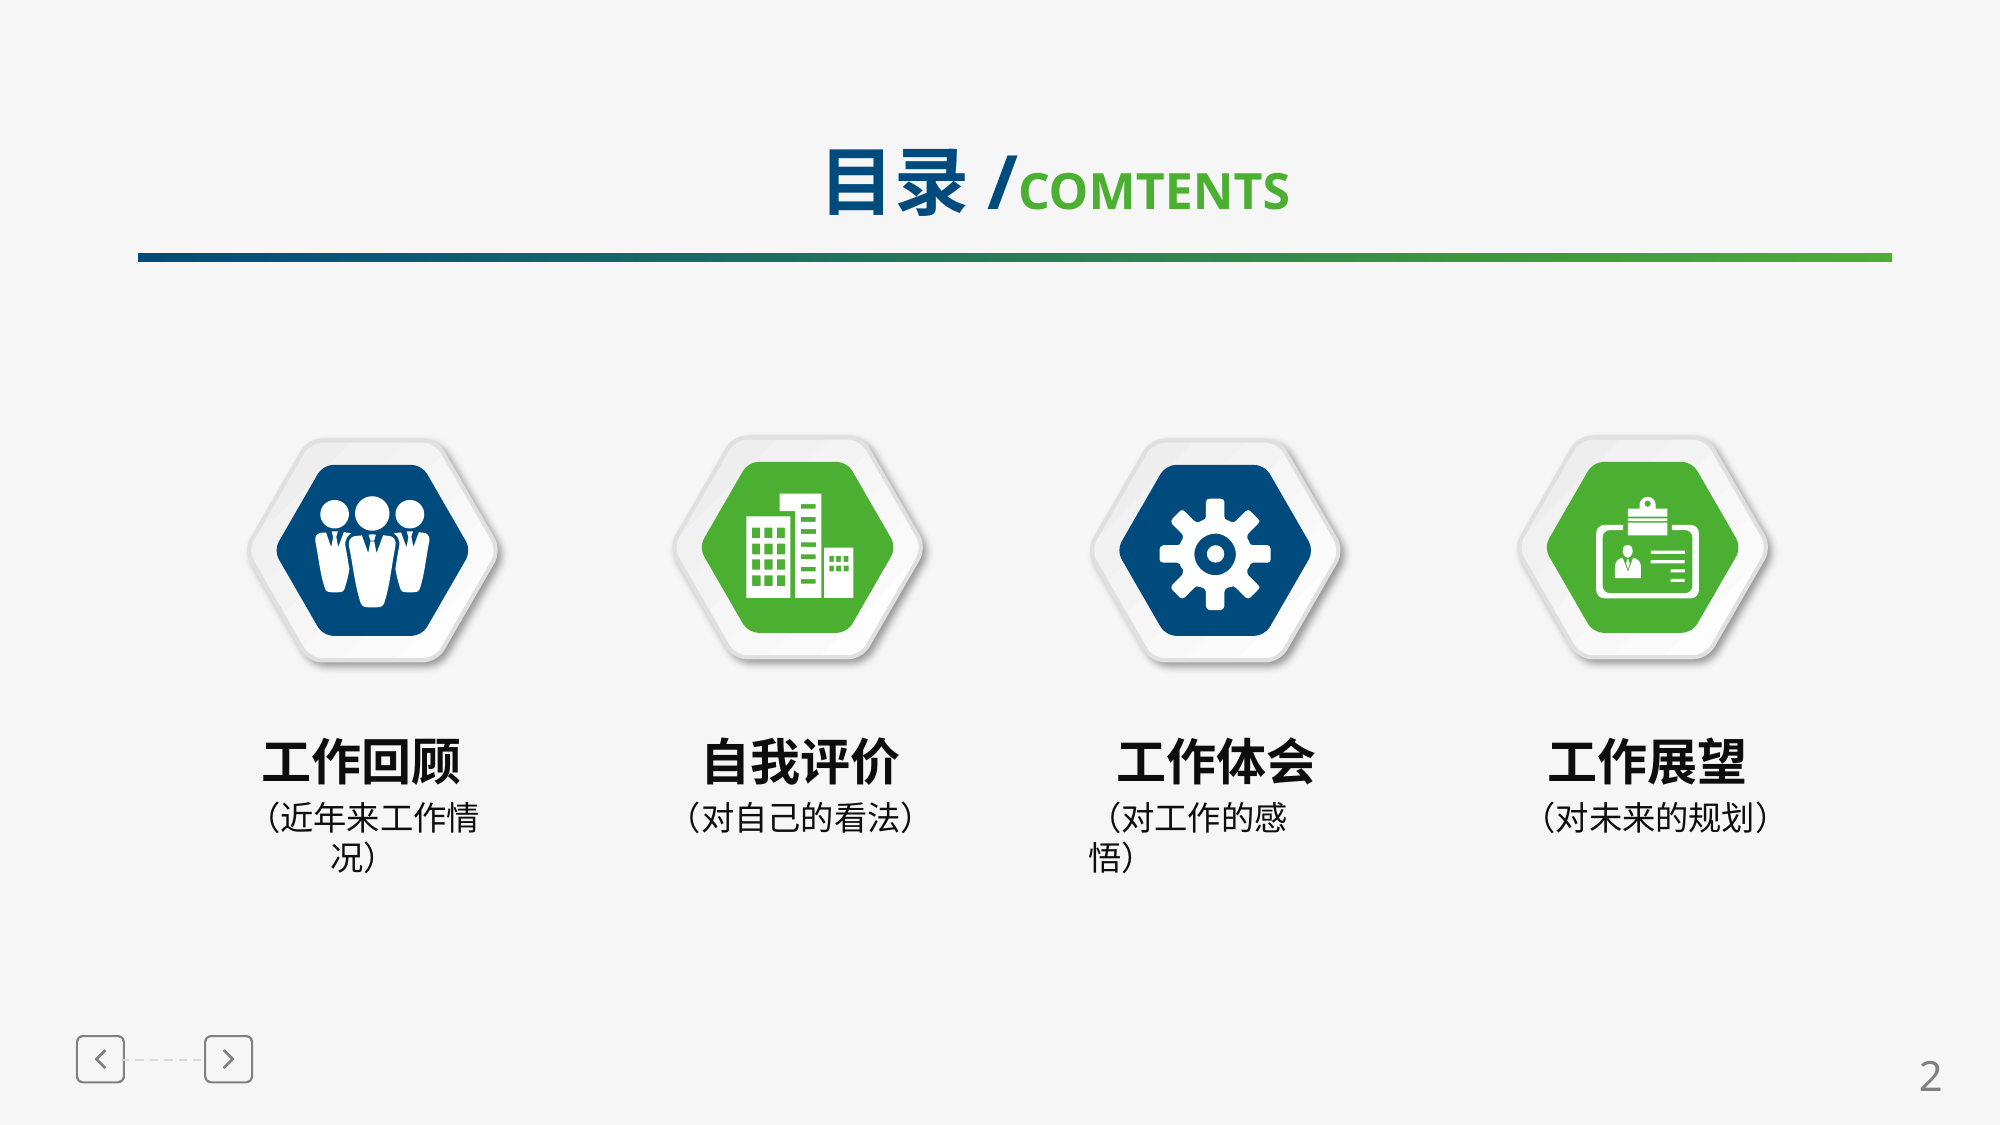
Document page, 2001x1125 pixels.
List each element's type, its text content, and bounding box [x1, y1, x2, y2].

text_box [651, 722, 951, 846]
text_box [673, 437, 922, 658]
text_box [248, 440, 497, 661]
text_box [1041, 722, 1392, 846]
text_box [186, 722, 537, 846]
text_box [136, 252, 1894, 263]
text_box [1472, 722, 1823, 846]
text_box 目录/COMTENTS [804, 126, 1366, 232]
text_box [1518, 437, 1767, 658]
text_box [1090, 440, 1340, 661]
